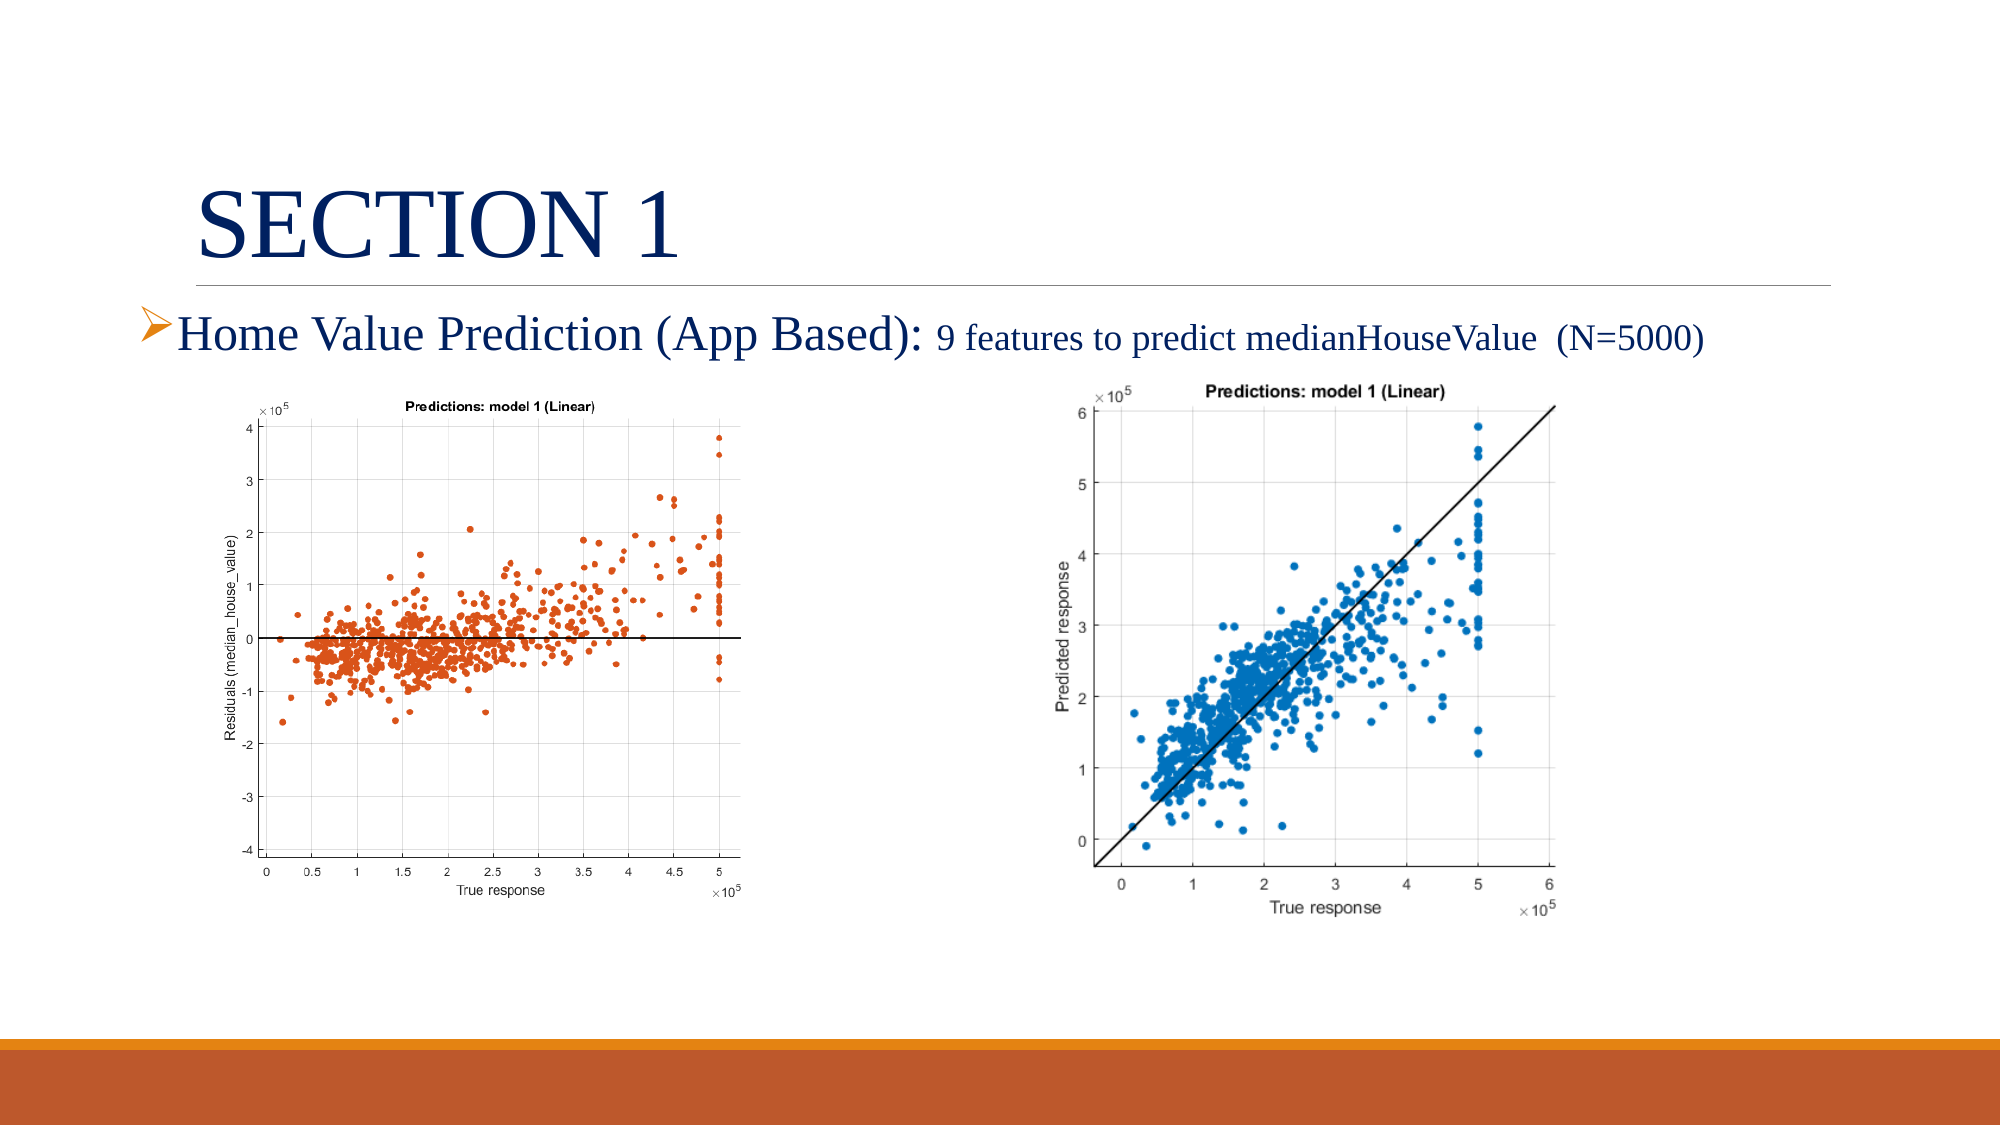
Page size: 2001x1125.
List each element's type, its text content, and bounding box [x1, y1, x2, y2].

picture [1034, 362, 1574, 930]
picture [217, 387, 757, 905]
title SECTION 1 [180, 47, 1830, 285]
list Home Value Prediction (App Based): 9 features to predict medianHouseValue (N=5000) [137, 299, 1863, 1046]
